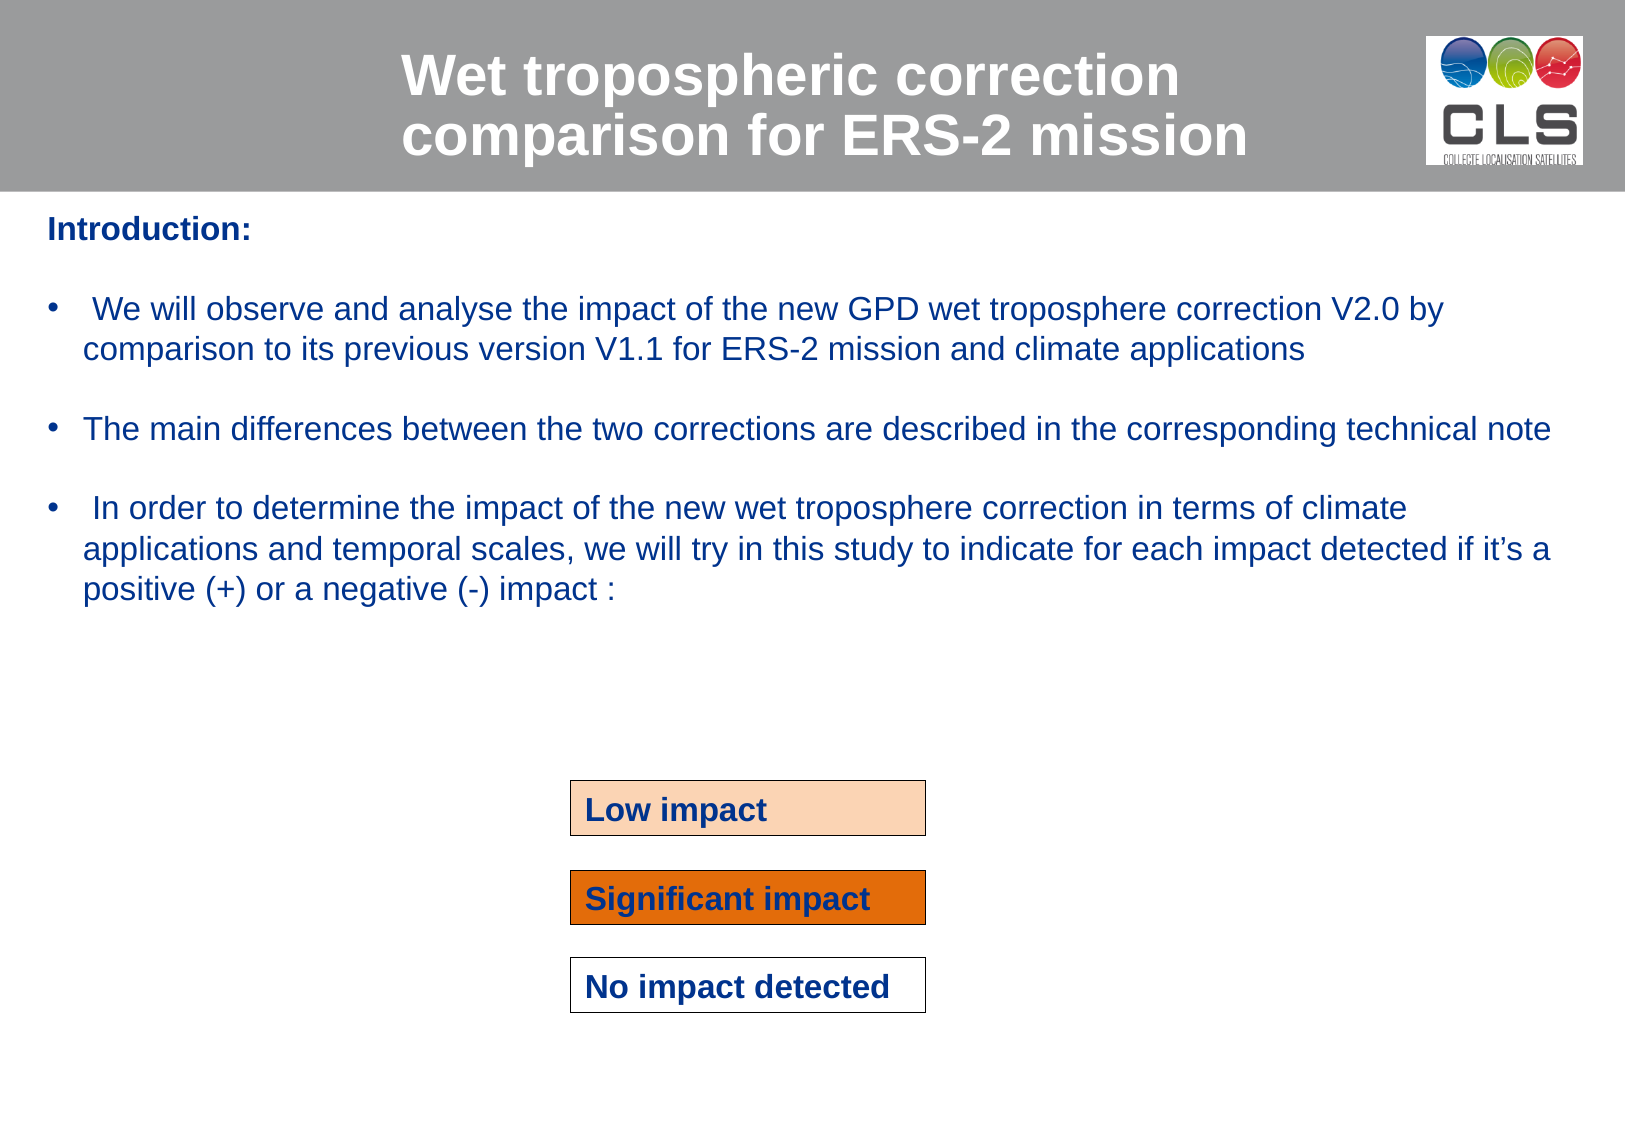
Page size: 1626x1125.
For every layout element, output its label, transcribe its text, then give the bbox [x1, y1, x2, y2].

picture [1426, 36, 1583, 165]
text_box Introduction: We will observe and analyse the impact of the new GPD wet troposphere correction V2.0 by comparison to its previous version V1.1 for ERS-2 mission and climate applications The main differences between the two corrections are described in the corresponding technical note In order to determine the impact of the new wet troposphere correction in terms of climate applications and temporal scales, we will try in this study to indicate for each impact detected if it’s a positive (+) or a negative (-) impact : [32, 199, 1597, 665]
text_box Wet tropospheric correction comparison for ERS-2 mission [386, 40, 1479, 172]
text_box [569, 780, 926, 1014]
